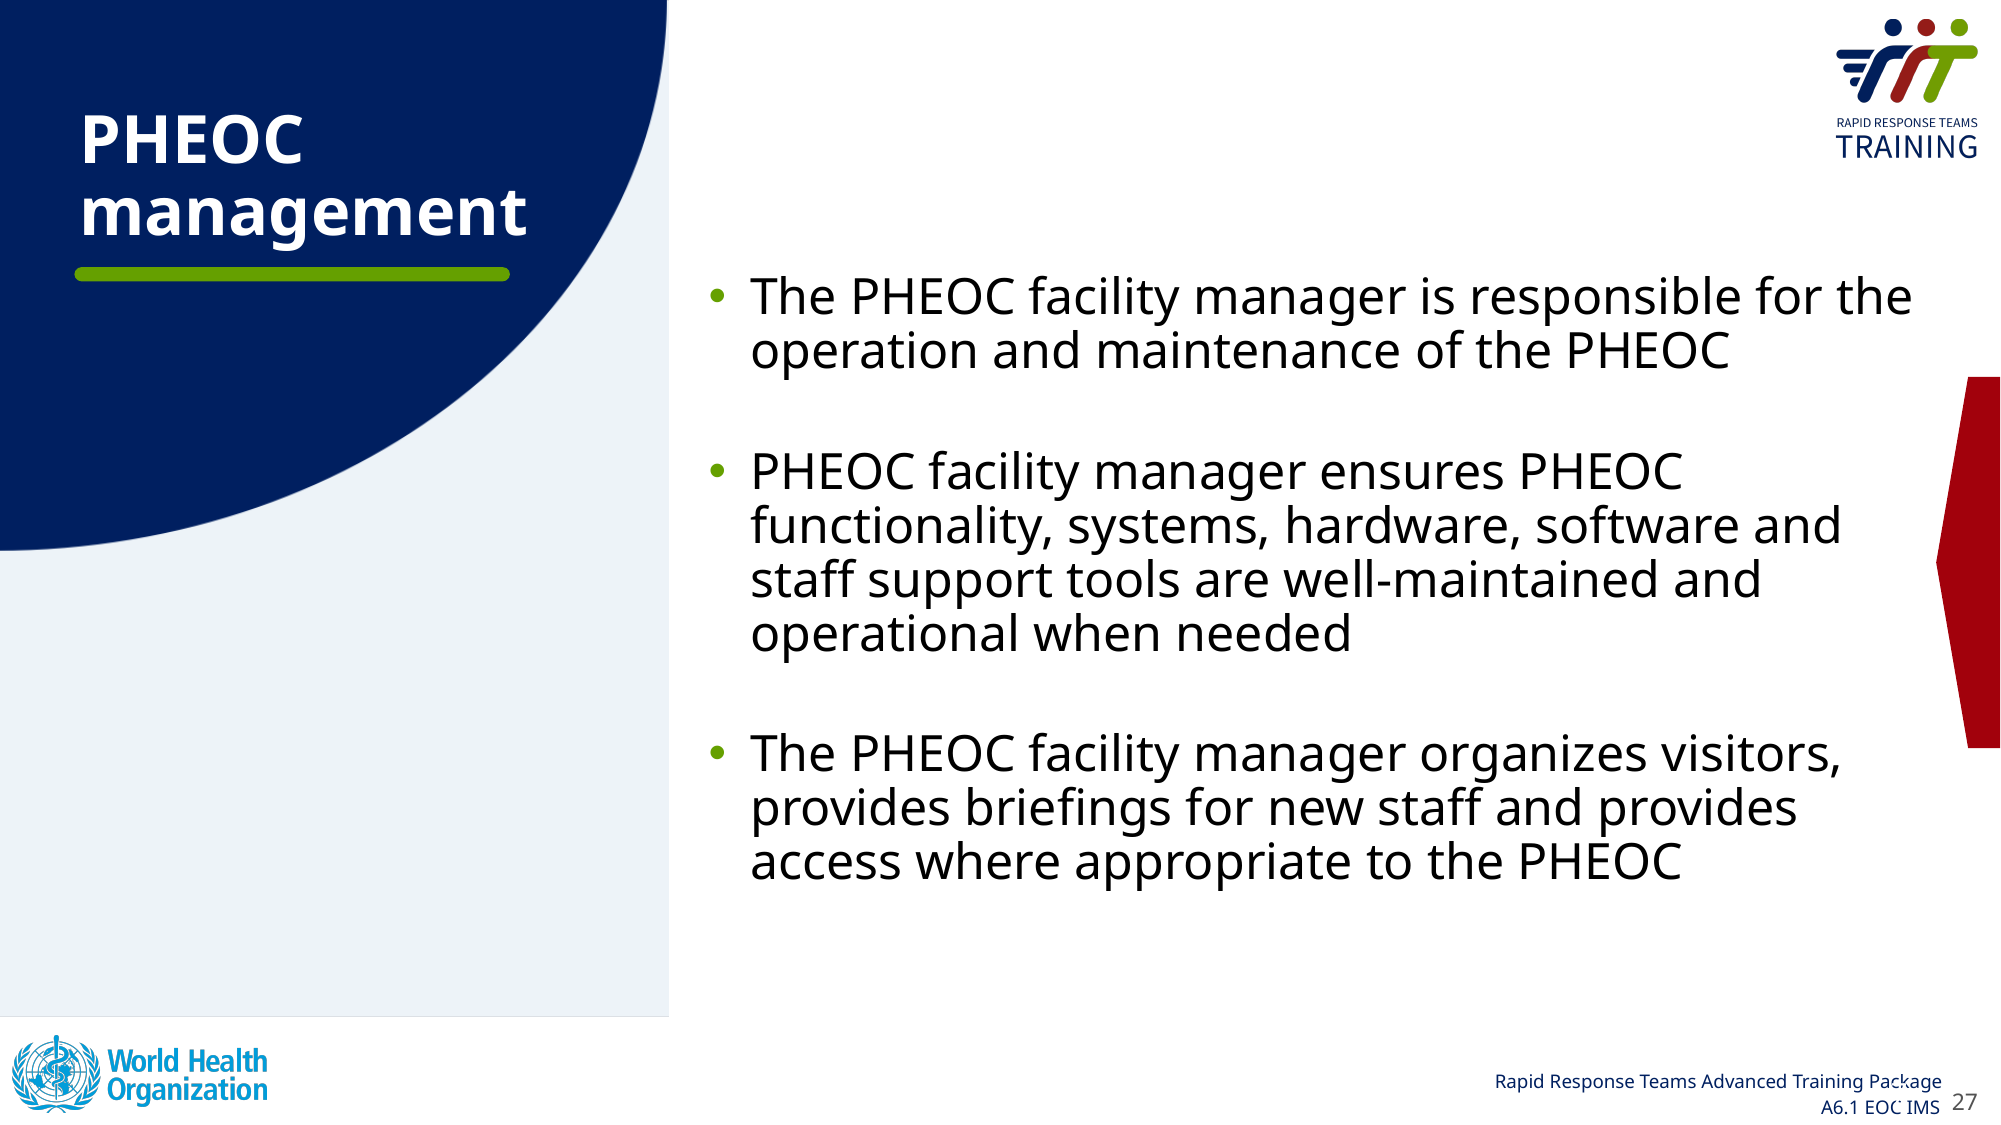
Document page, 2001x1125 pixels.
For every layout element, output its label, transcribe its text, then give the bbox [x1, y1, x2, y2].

picture [12, 1035, 267, 1113]
picture [0, 0, 669, 1018]
title PHEOC management [71, 18, 608, 337]
picture [1835, 19, 1978, 167]
list The PHEOC facility manager is responsible for the operation and maintenance of the PHEOC PHEOC facility manager ensures PHEOC functionality, systems, hardware, software and staff support tools are well-maintained and operational when needed The PHEOC facility manager organizes visitors, provides briefings for new staff and provides access where appropriate to the PHEOC [700, 266, 1937, 896]
picture [58, 1050, 64, 1058]
slide_number 27 [1882, 1037, 1930, 1092]
text_box [74, 267, 510, 282]
picture [12, 1083, 48, 1113]
